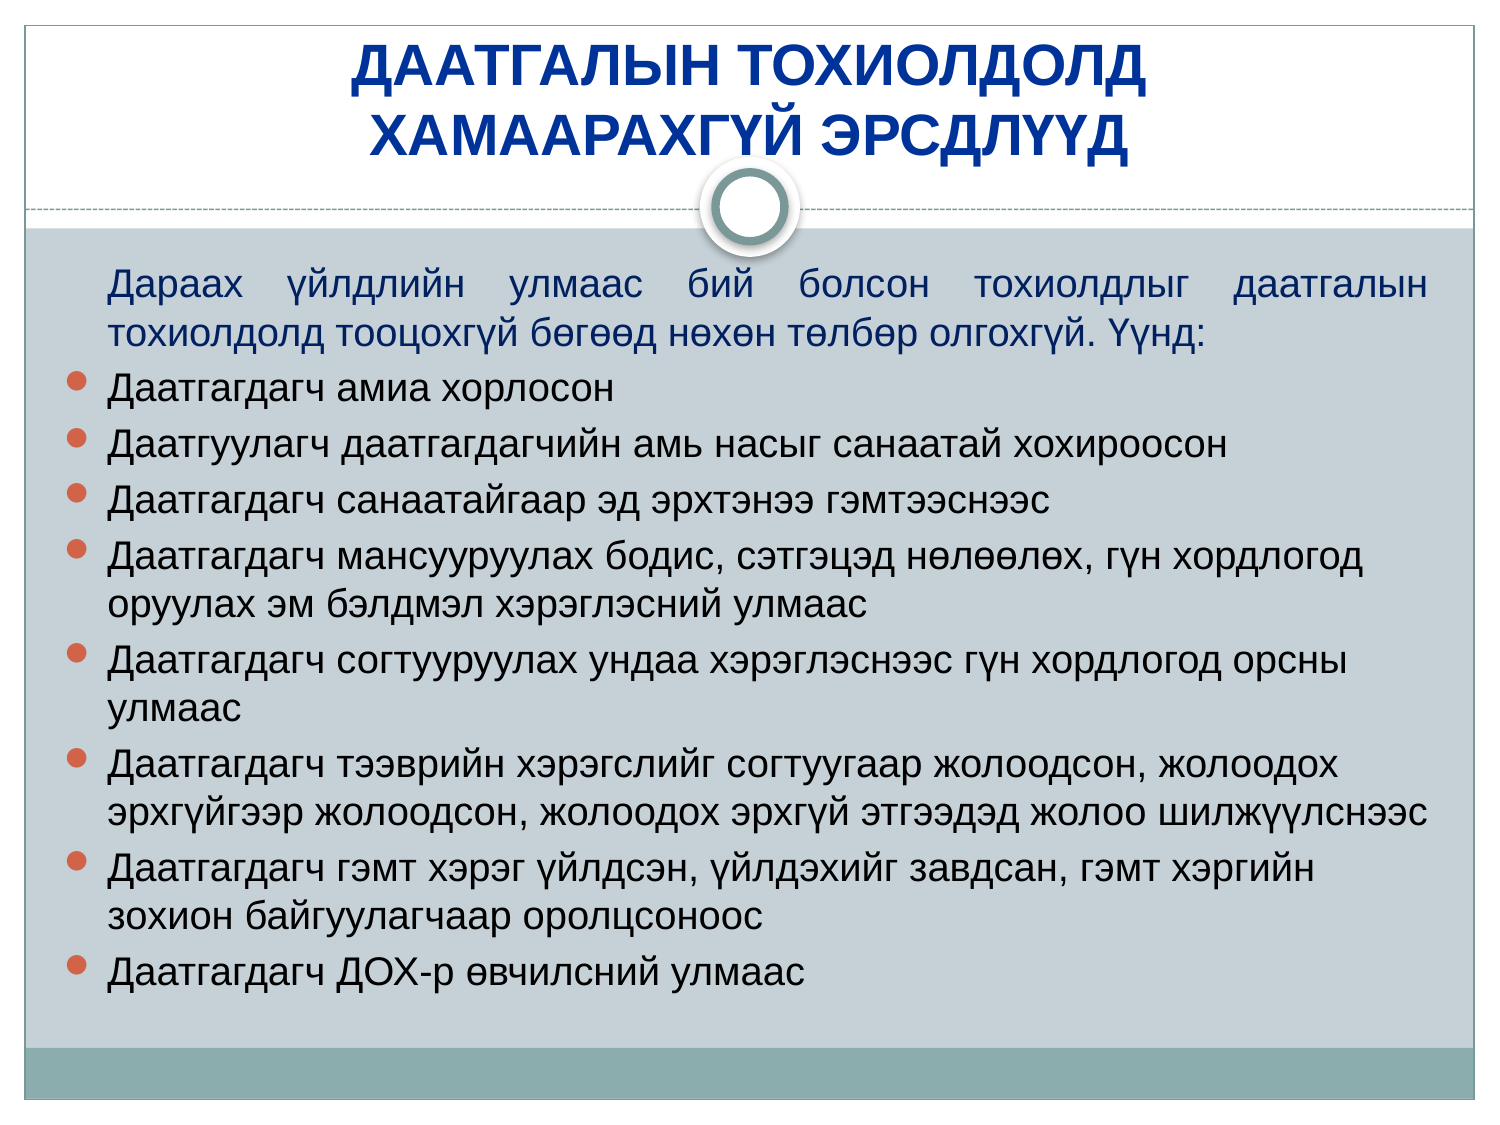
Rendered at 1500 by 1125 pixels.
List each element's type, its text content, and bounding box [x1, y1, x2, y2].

list Дараах үйлдлийн улмаас бий болсон тохиолдлыг даатгалын тохиолдолд тооцохгүй бөгөөд нөхөн төлбөр олгохгүй. Үүнд: Даатгагдагч амиа хорлосон Даатгуулагч даатгагдагчийн амь насыг санаатай хохироосон Даатгагдагч санаатайгаар эд эрхтэнээ гэмтээснээс Даатгагдагч мансууруулах бодис, сэтгэцэд нөлөөлөх, гүн хордлогод оруулах эм бэлдмэл хэрэглэсний улмаас Даатгагдагч согтууруулах ундаа хэрэглэснээс гүн хордлогод орсны улмаас Даатгагдагч тээврийн хэрэгслийг согтуугаар жолоодсон, жолоодох эрхгүйгээр жолоодсон, жолоодох эрхгүй этгээдэд жолоо шилжүүлснээс Даатгагдагч гэмт хэрэг үйлдсэн, үйлдэхийг завдсан, гэмт хэргийн зохион байгуулагчаар оролцсоноос Даатгагдагч ДОХ-р өвчилсний улмаас [49, 250, 1445, 1050]
title ДААТГАЛЫН ТОХИОЛДОЛД ХАМААРАХГҮЙ ЭРСДЛҮҮД [49, 37, 1450, 175]
